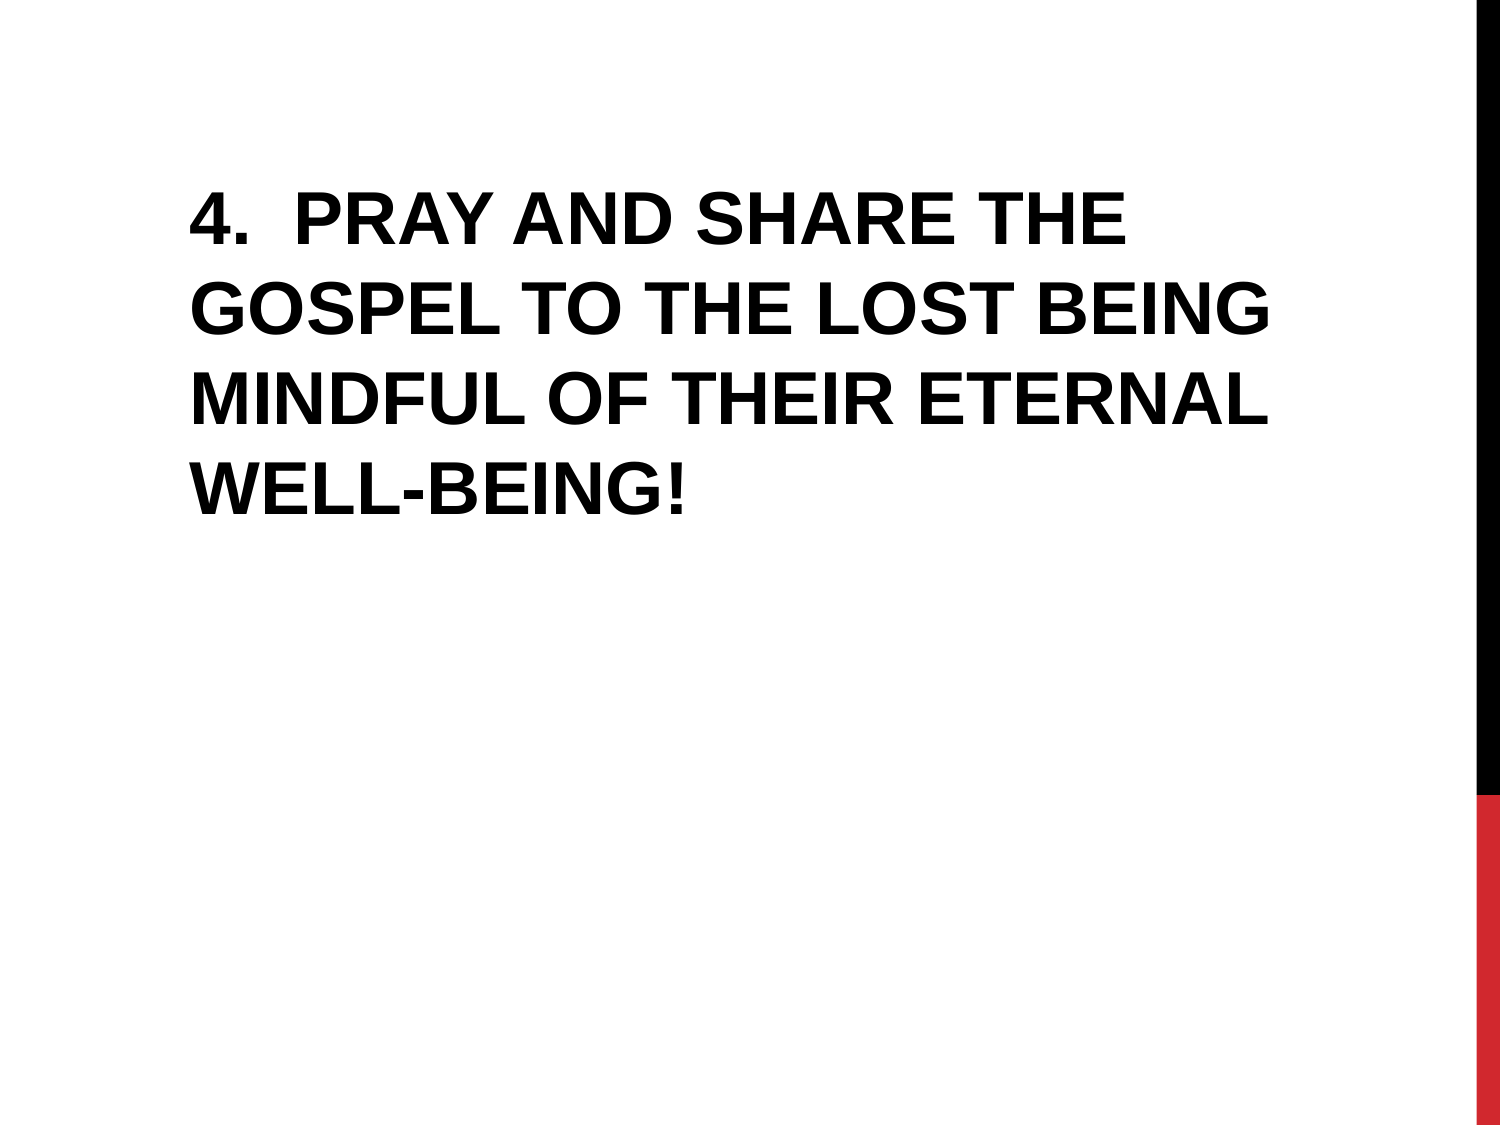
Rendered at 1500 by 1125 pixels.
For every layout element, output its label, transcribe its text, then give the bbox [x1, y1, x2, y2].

text_box 4. PRAY AND SHARE THE GOSPEL TO THE LOST BEING MINDFUL OF THEIR ETERNAL WELL-BEING! [174, 162, 1338, 628]
